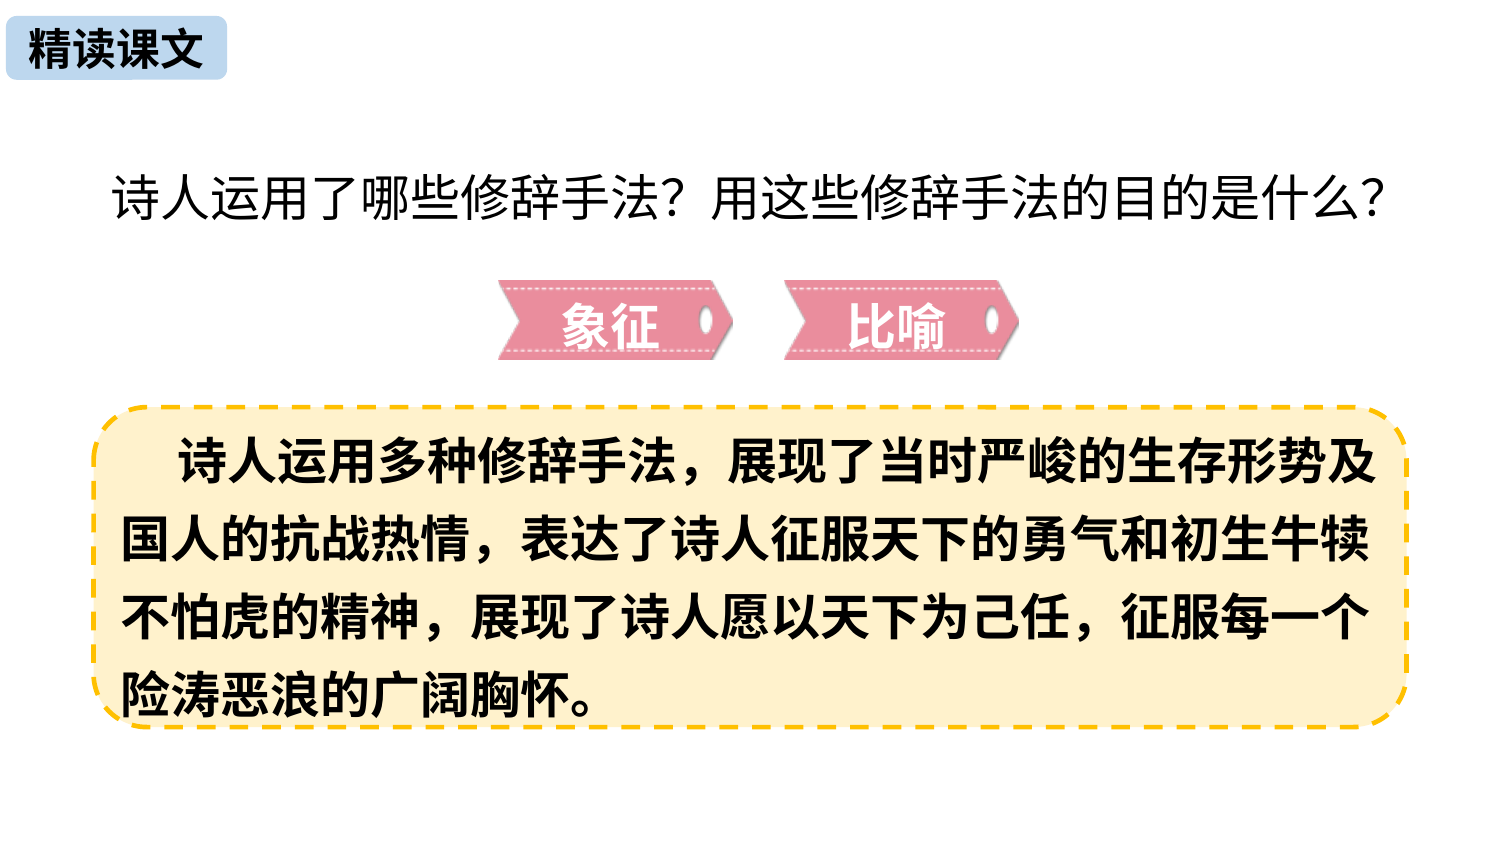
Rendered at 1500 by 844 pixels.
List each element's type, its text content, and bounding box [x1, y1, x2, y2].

text_box 诗人运用了哪些修辞手法？用这些修辞手法的目的是什么？ [93, 157, 1407, 237]
text_box 精读课文 [4, 14, 229, 81]
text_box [498, 280, 734, 364]
text_box 诗人运用多种修辞手法，展现了当时严峻的生存形势及国人的抗战热情，表达了诗人征服天下的勇气和初生牛犊不怕虎的精神，展现了诗人愿以天下为己任，征服每一个险涛恶浪的广阔胸怀。 [92, 406, 1408, 729]
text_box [784, 280, 1019, 364]
